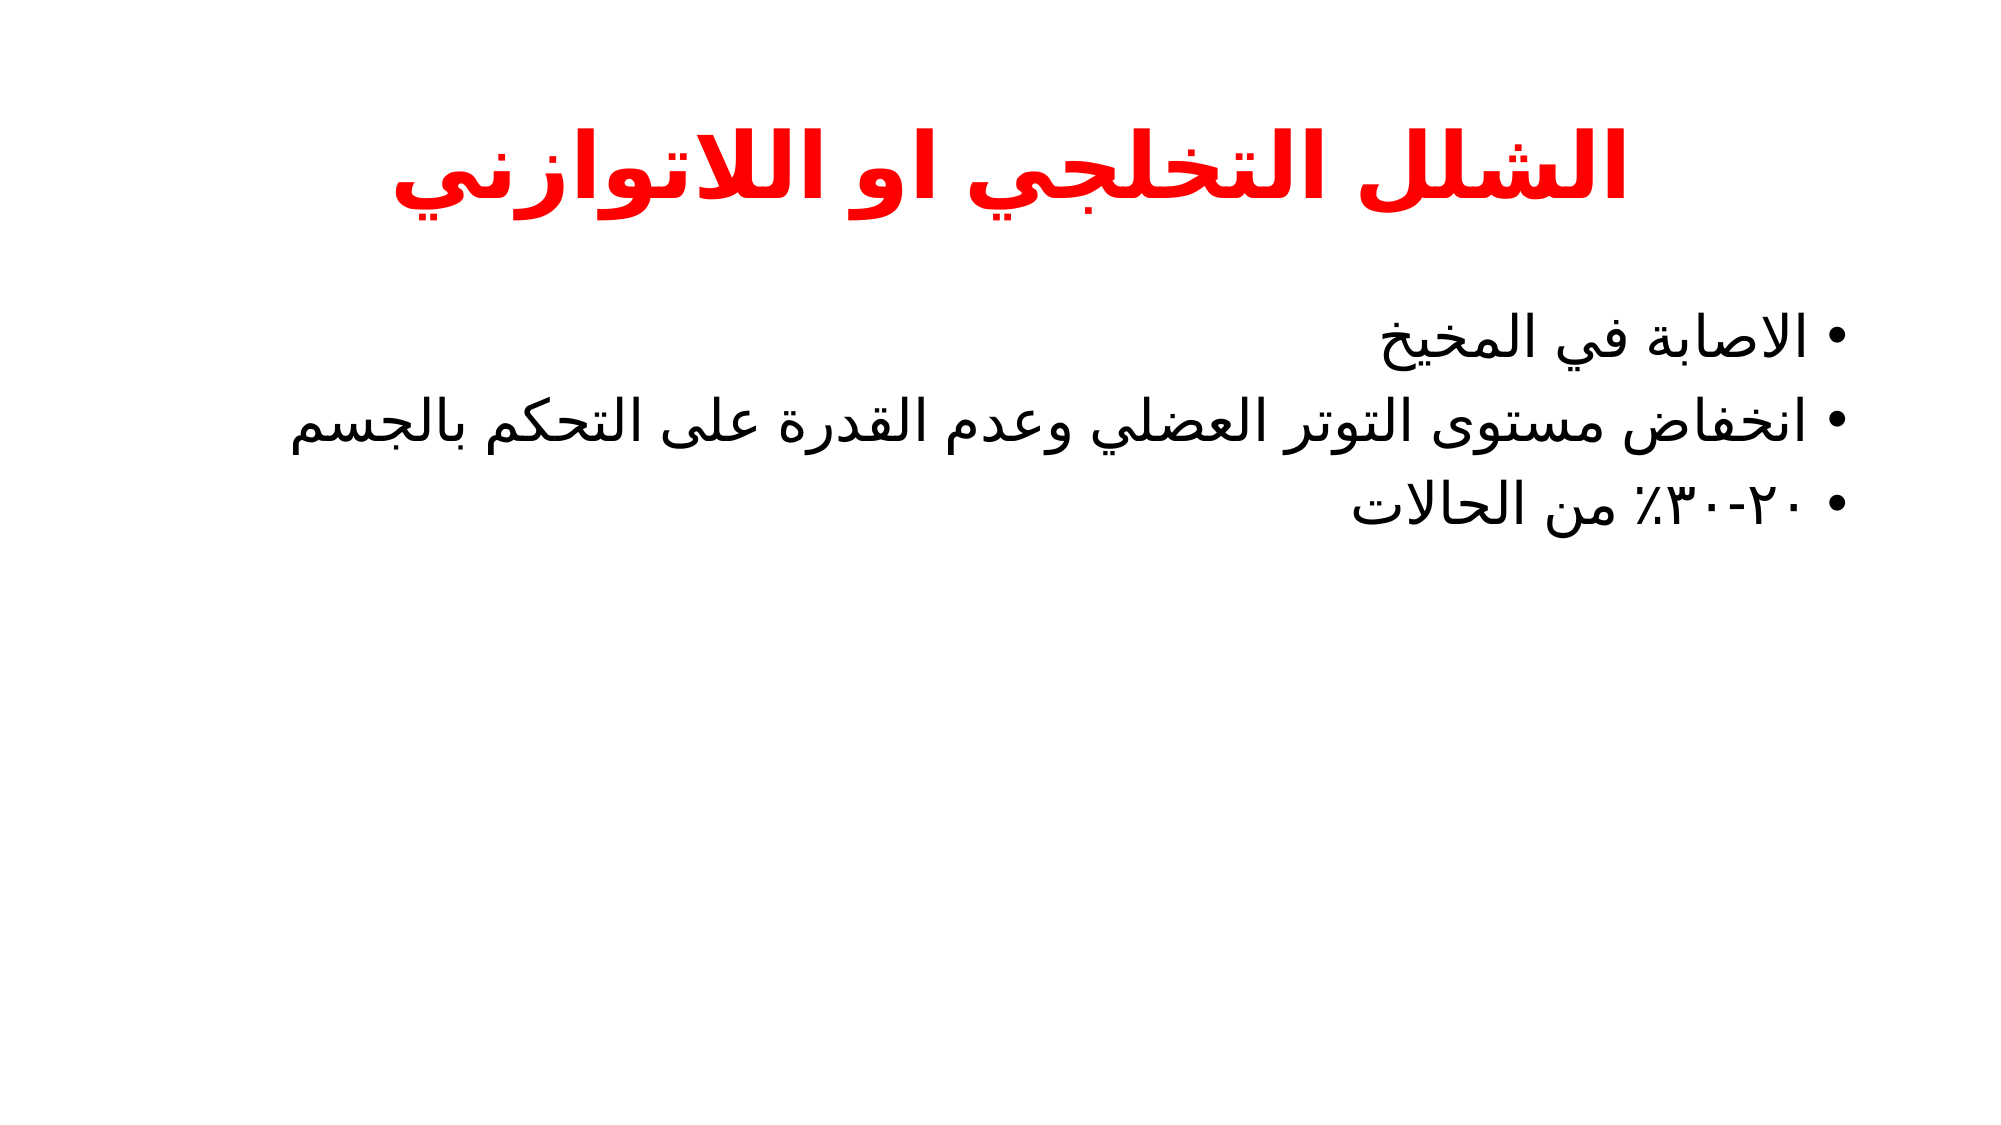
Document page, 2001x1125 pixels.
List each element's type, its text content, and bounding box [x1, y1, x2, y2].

list الاصابة في المخيخ انخفاض مستوى التوتر العضلي وعدم القدرة على التحكم بالجسم ٢٠-٣٠٪ من الحالات [137, 299, 1863, 1014]
title الشلل التخلجي او اللاتوازني [137, 59, 1863, 278]
